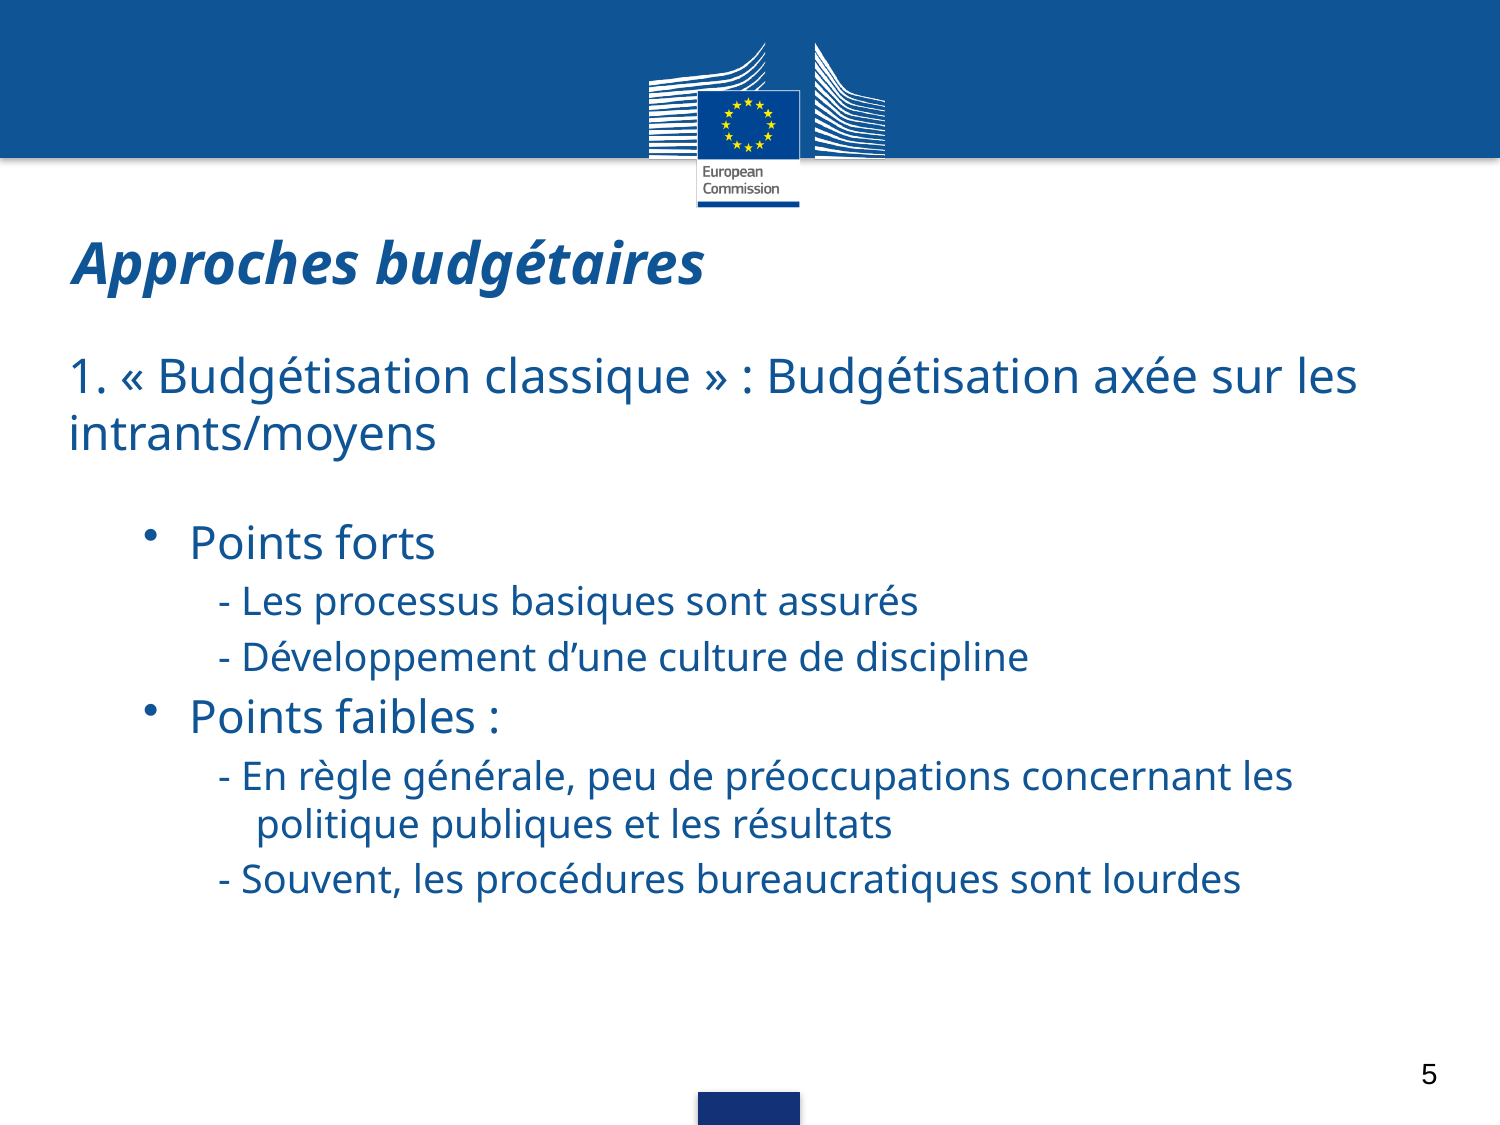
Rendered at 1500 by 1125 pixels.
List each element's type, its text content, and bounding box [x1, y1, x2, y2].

picture [649, 42, 885, 196]
list 1. « Budgétisation classique » : Budgétisation axée sur les intrants/moyens Points forts - Les processus basiques sont assurés - Développement d’une culture de discipline Points faibles : - En règle générale, peu de préoccupations concernant les politique publiques et les résultats - Souvent, les procédures bureaucratiques sont lourdes [52, 337, 1460, 1039]
title Approches budgétaires [0, 196, 1430, 327]
slide_number 5 [1406, 1019, 1471, 1098]
